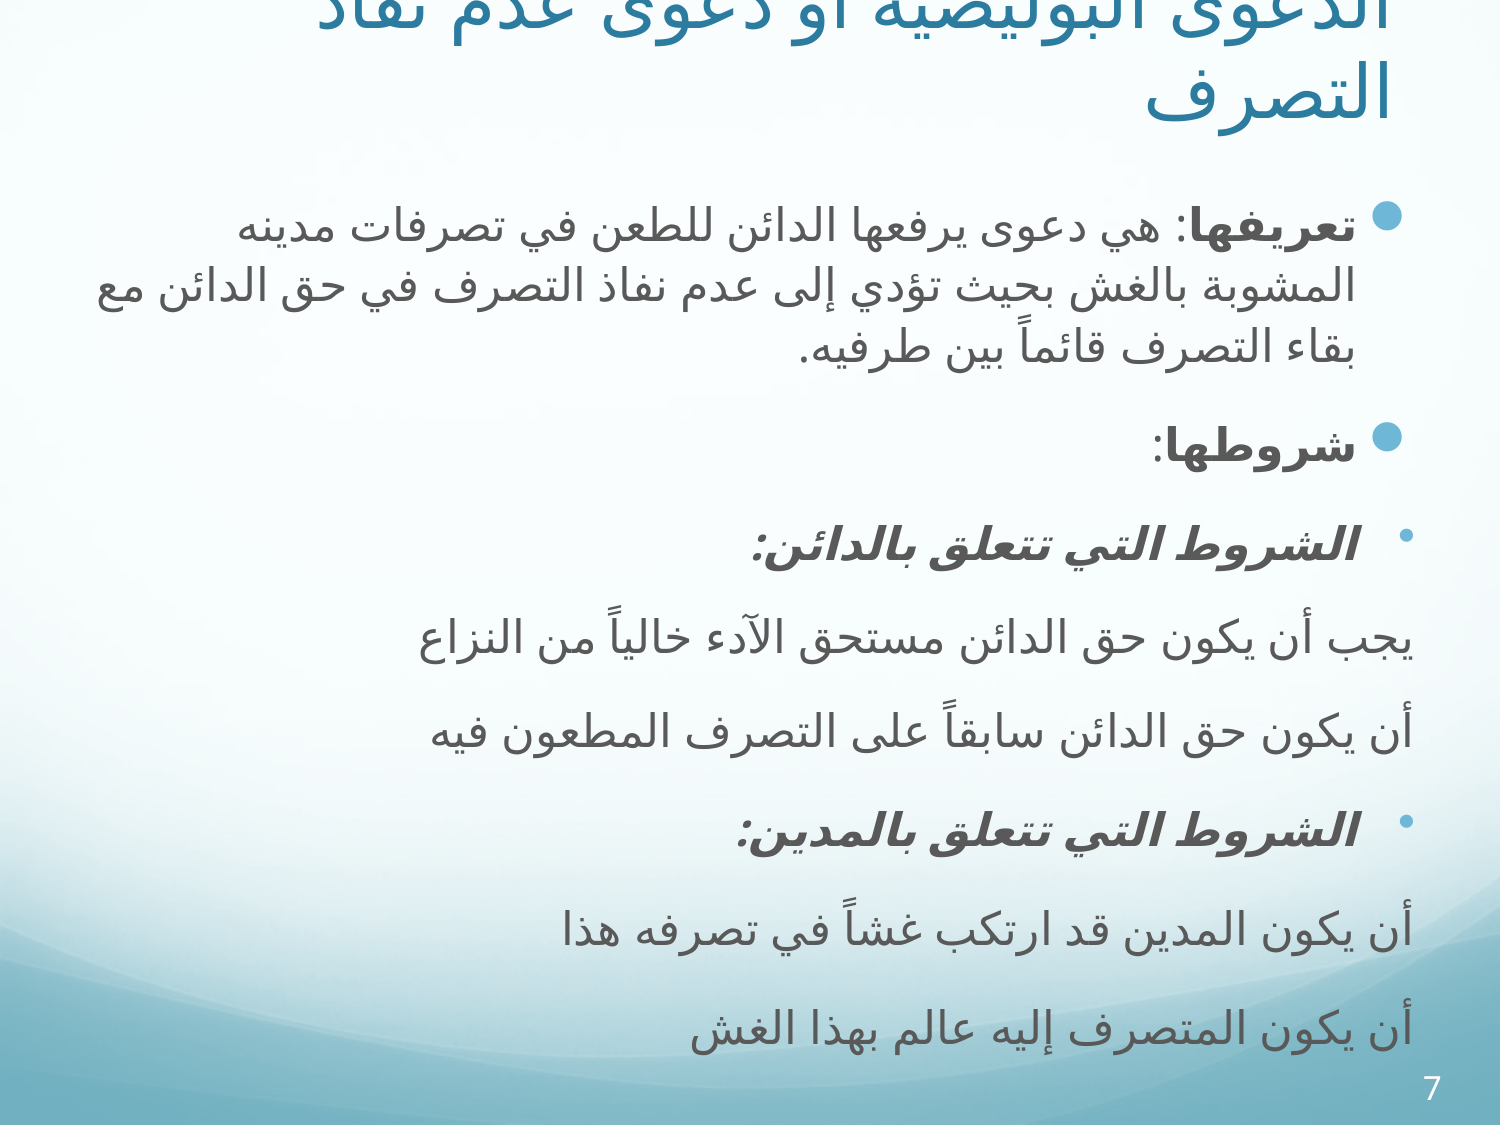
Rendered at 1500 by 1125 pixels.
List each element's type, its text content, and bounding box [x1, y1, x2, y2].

list تعريفها: هي دعوى يرفعها الدائن للطعن في تصرفات مدينه المشوبة بالغش بحيث تؤدي إلى عدم نفاذ التصرف في حق الدائن مع بقاء التصرف قائماً بين طرفيه. شروطها: الشروط التي تتعلق بالدائن: يجب أن يكون حق الدائن مستحق الآدء خالياً من النزاع أن يكون حق الدائن سابقاً على التصرف المطعون فيه الشروط التي تتعلق بالمدين: أن يكون المدين قد ارتكب غشاً في تصرفه هذا أن يكون المتصرف إليه عالم بهذا الغش [69, 182, 1430, 1069]
title الدعوى البوليصية أو دعوى عدم نفاذ التصرف [90, 17, 1410, 142]
slide_number 7 [1294, 1059, 1457, 1120]
